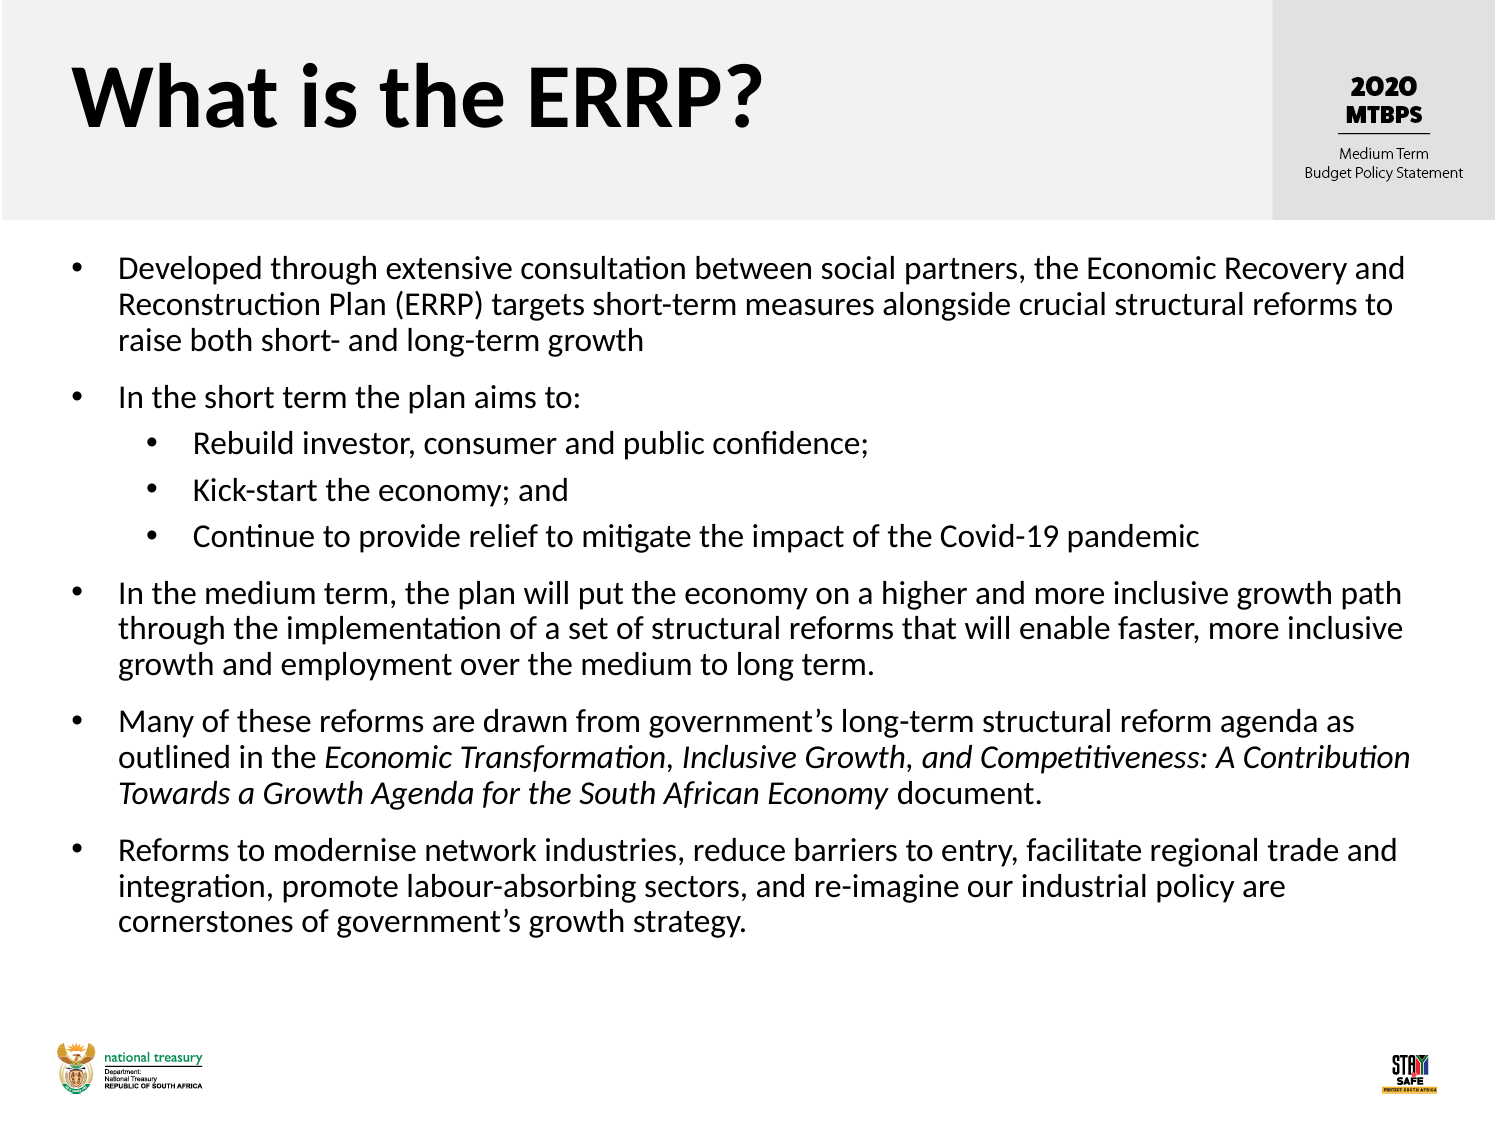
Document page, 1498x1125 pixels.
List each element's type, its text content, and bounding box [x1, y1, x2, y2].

list Developed through extensive consultation between social partners, the Economic Recovery and Reconstruction Plan (ERRP) targets short-term measures alongside crucial structural reforms to raise both short- and long-term growth In the short term the plan aims to: Rebuild investor, consumer and public confidence; Kick-start the economy; and Continue to provide relief to mitigate the impact of the Covid-19 pandemic In the medium term, the plan will put the economy on a higher and more inclusive growth path through the implementation of a set of structural reforms that will enable faster, more inclusive growth and employment over the medium to long term. Many of these reforms are drawn from government’s long-term structural reform agenda as outlined in the Economic Transformation, Inclusive Growth, and Competitiveness: A Contribution Towards a Growth Agenda for the South African Economy document. Reforms to modernise network industries, reduce barriers to entry, facilitate regional trade and integration, promote labour-absorbing sectors, and re-imagine our industrial policy are cornerstones of government’s growth strategy. [56, 243, 1438, 999]
picture [57, 1043, 1437, 1094]
title What is the ERRP? [56, 0, 1438, 207]
picture [2, 0, 1495, 220]
